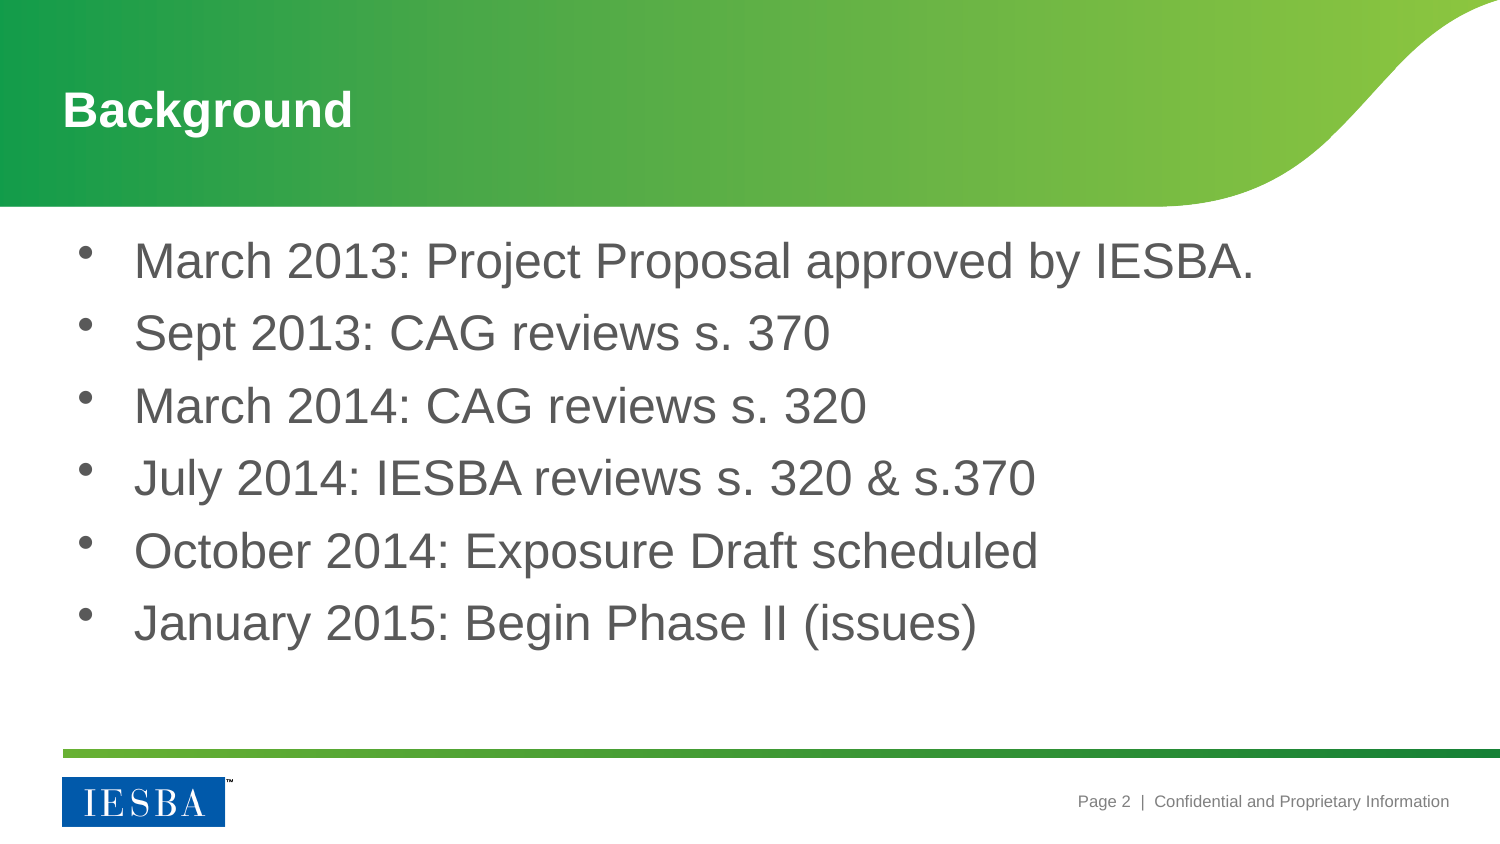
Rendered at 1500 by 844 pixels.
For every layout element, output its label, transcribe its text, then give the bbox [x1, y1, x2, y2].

picture [0, 0, 1500, 207]
title Background [62, 75, 1300, 141]
list March 2013: Project Proposal approved by IESBA. Sept 2013: CAG reviews s. 370 March 2014: CAG reviews s. 320 July 2014: IESBA reviews s. 320 & s.370 October 2014: Exposure Draft scheduled January 2015: Begin Phase II (issues) [62, 220, 1450, 724]
picture [62, 777, 233, 827]
